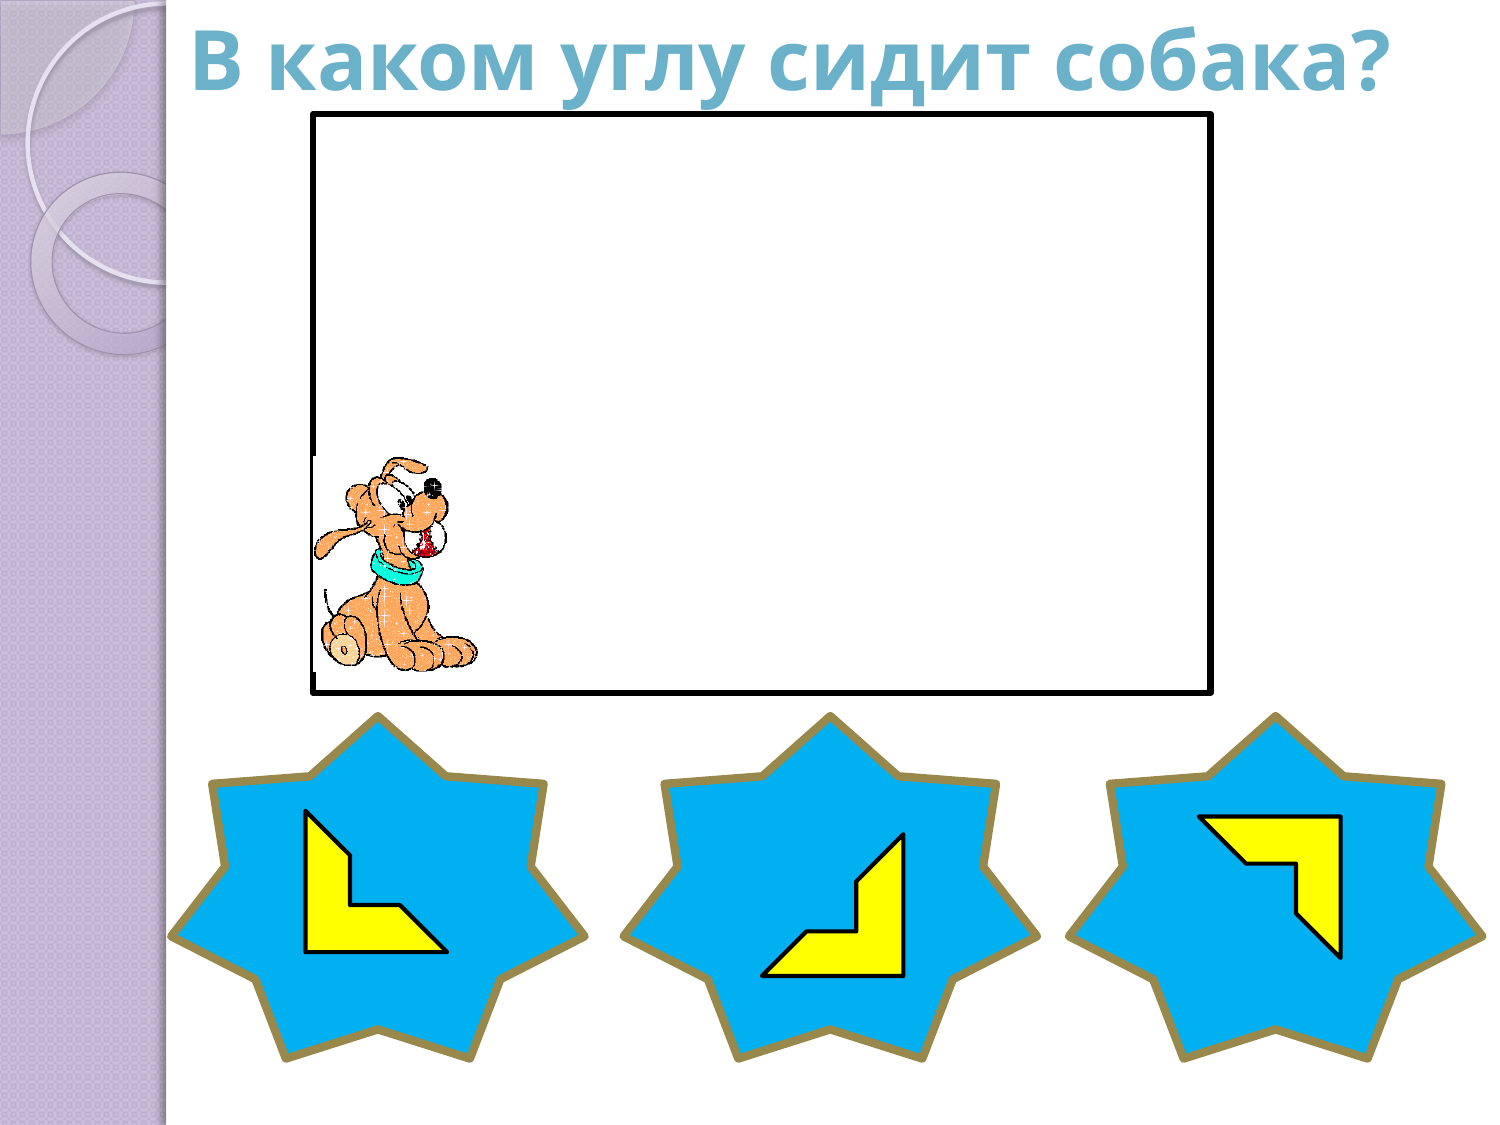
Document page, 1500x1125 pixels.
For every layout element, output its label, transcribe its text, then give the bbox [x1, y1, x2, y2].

text_box [169, 714, 587, 1061]
text_box [303, 808, 450, 955]
picture [312, 455, 478, 673]
text_box [621, 714, 1040, 1061]
text_box [311, 112, 1213, 695]
text_box В каком углу сидит собака? [173, 0, 1429, 115]
text_box [1196, 814, 1343, 960]
text_box [760, 832, 906, 979]
text_box [1066, 714, 1485, 1061]
